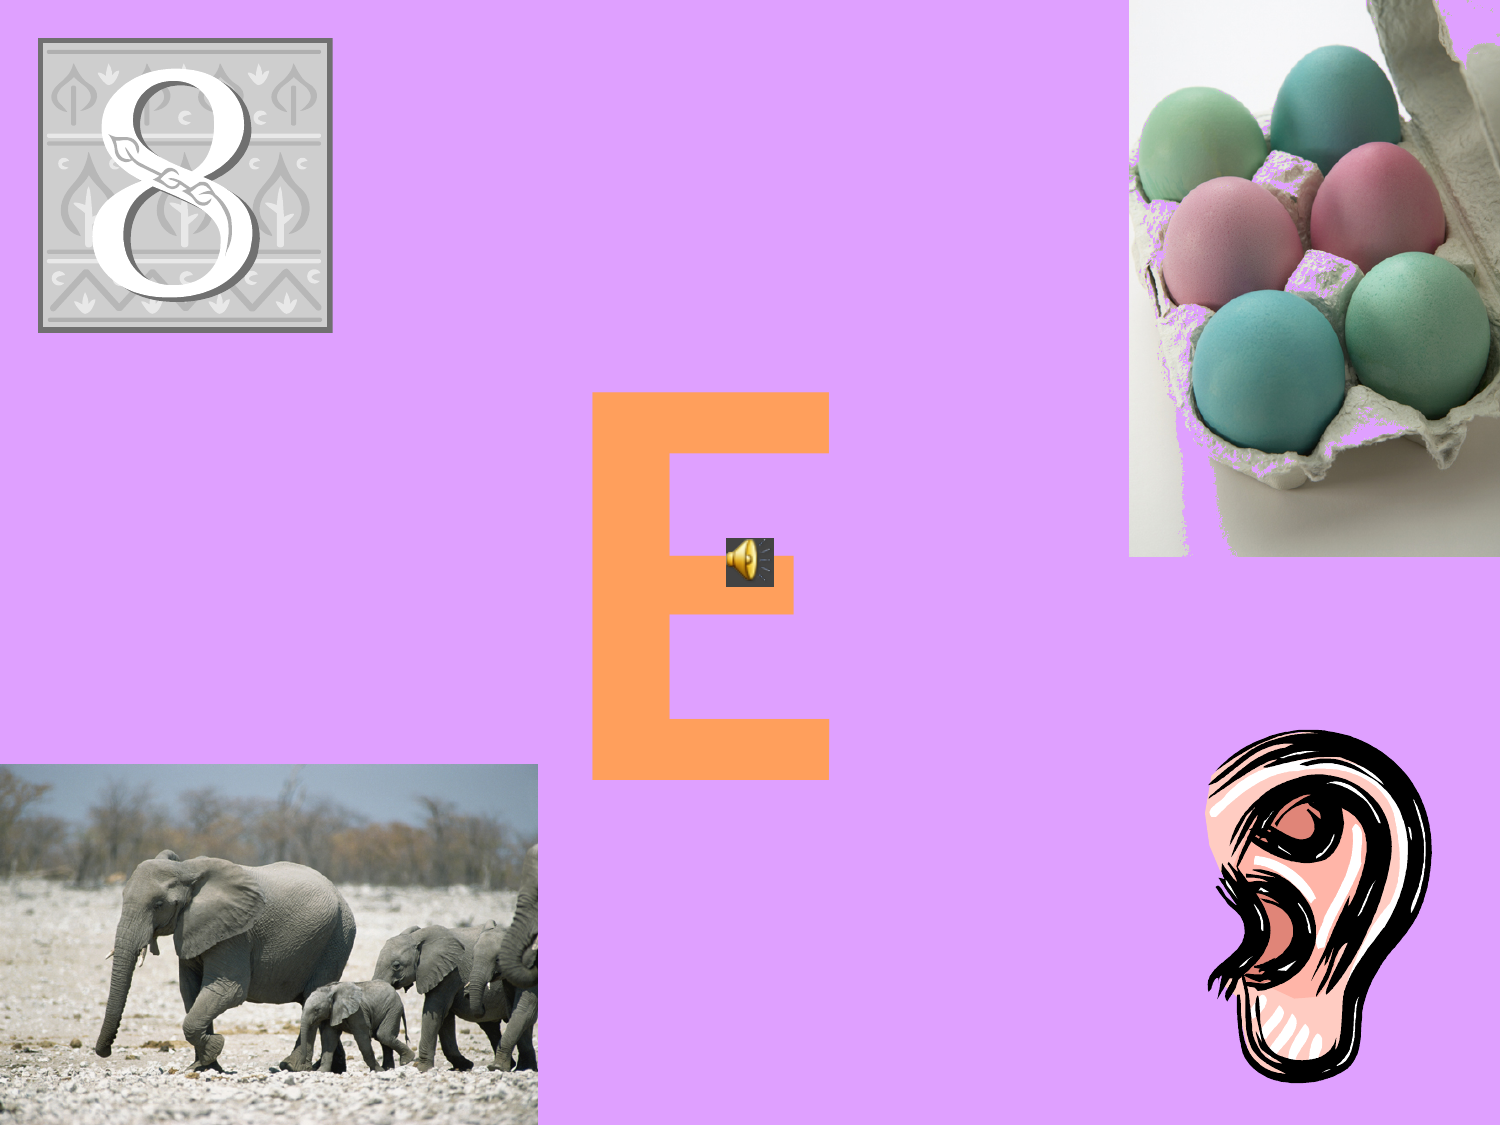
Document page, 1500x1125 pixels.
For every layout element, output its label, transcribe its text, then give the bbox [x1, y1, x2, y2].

picture [1129, 0, 1500, 558]
picture [0, 764, 538, 1125]
picture [724, 537, 776, 588]
picture [37, 37, 333, 333]
picture [1199, 724, 1438, 1089]
text_box E [543, 174, 866, 908]
